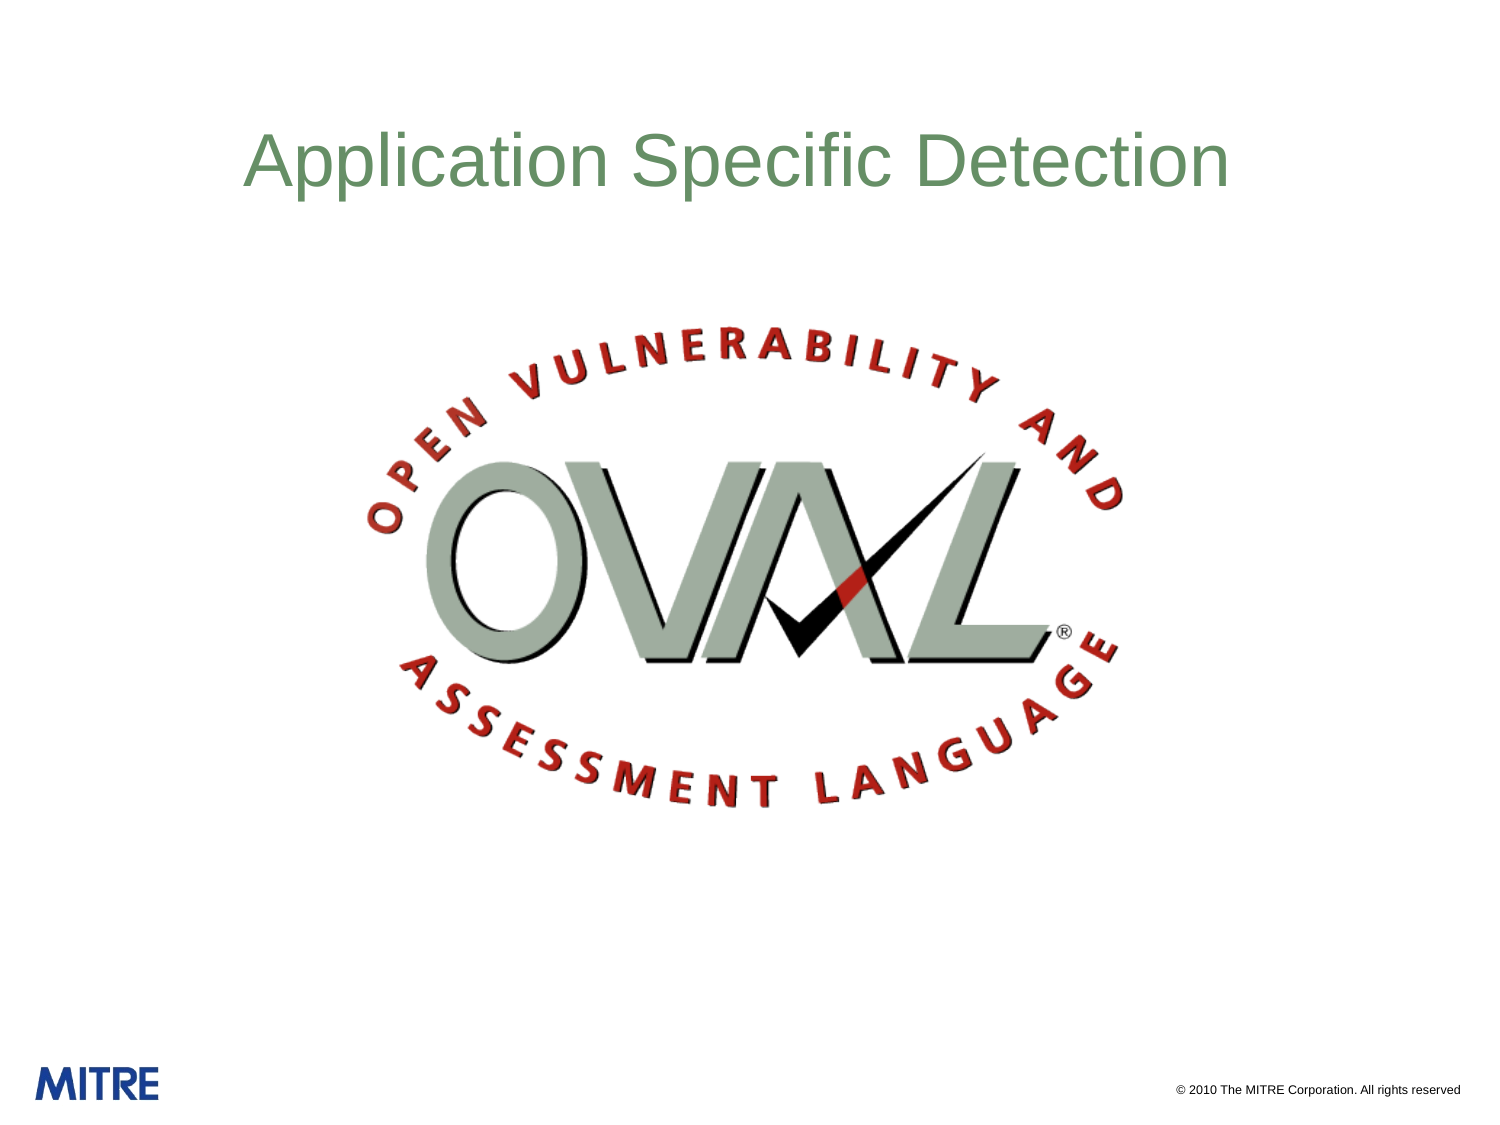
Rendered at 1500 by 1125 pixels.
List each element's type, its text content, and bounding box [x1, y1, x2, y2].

picture [30, 1064, 163, 1106]
picture [174, 263, 1325, 1000]
title Application Specific Detection [99, 49, 1376, 263]
